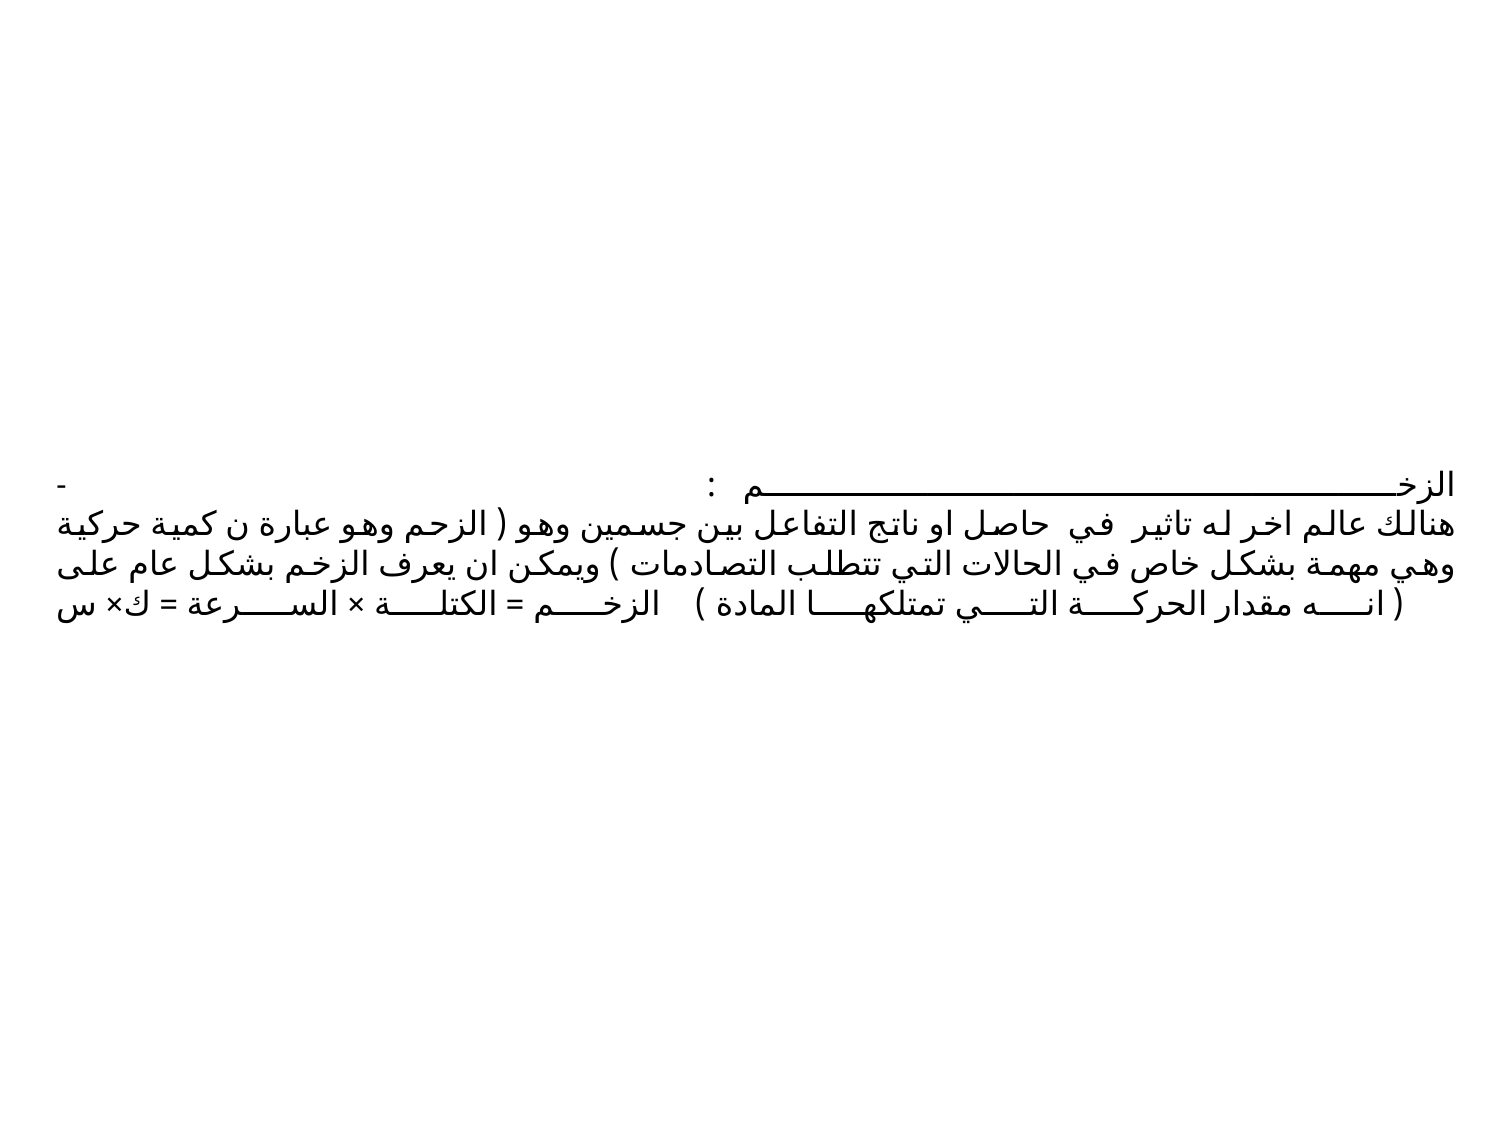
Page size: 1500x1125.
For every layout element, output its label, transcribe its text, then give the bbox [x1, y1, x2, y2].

title - الزخم : هنالك عالم اخر له تاثير في حاصل او ناتج التفاعل بين جسمين وهو ( الزحم وهو عبارة ن كمية حركية وهي مهمة بشكل خاص في الحالات التي تتطلب التصادمات ) ويمكن ان يعرف الزخم بشكل عام على ( انه مقدار الحركة التي تمتلكها المادة ) الزخم = الكتلة × السرعة = ك× س [41, 30, 1471, 1094]
